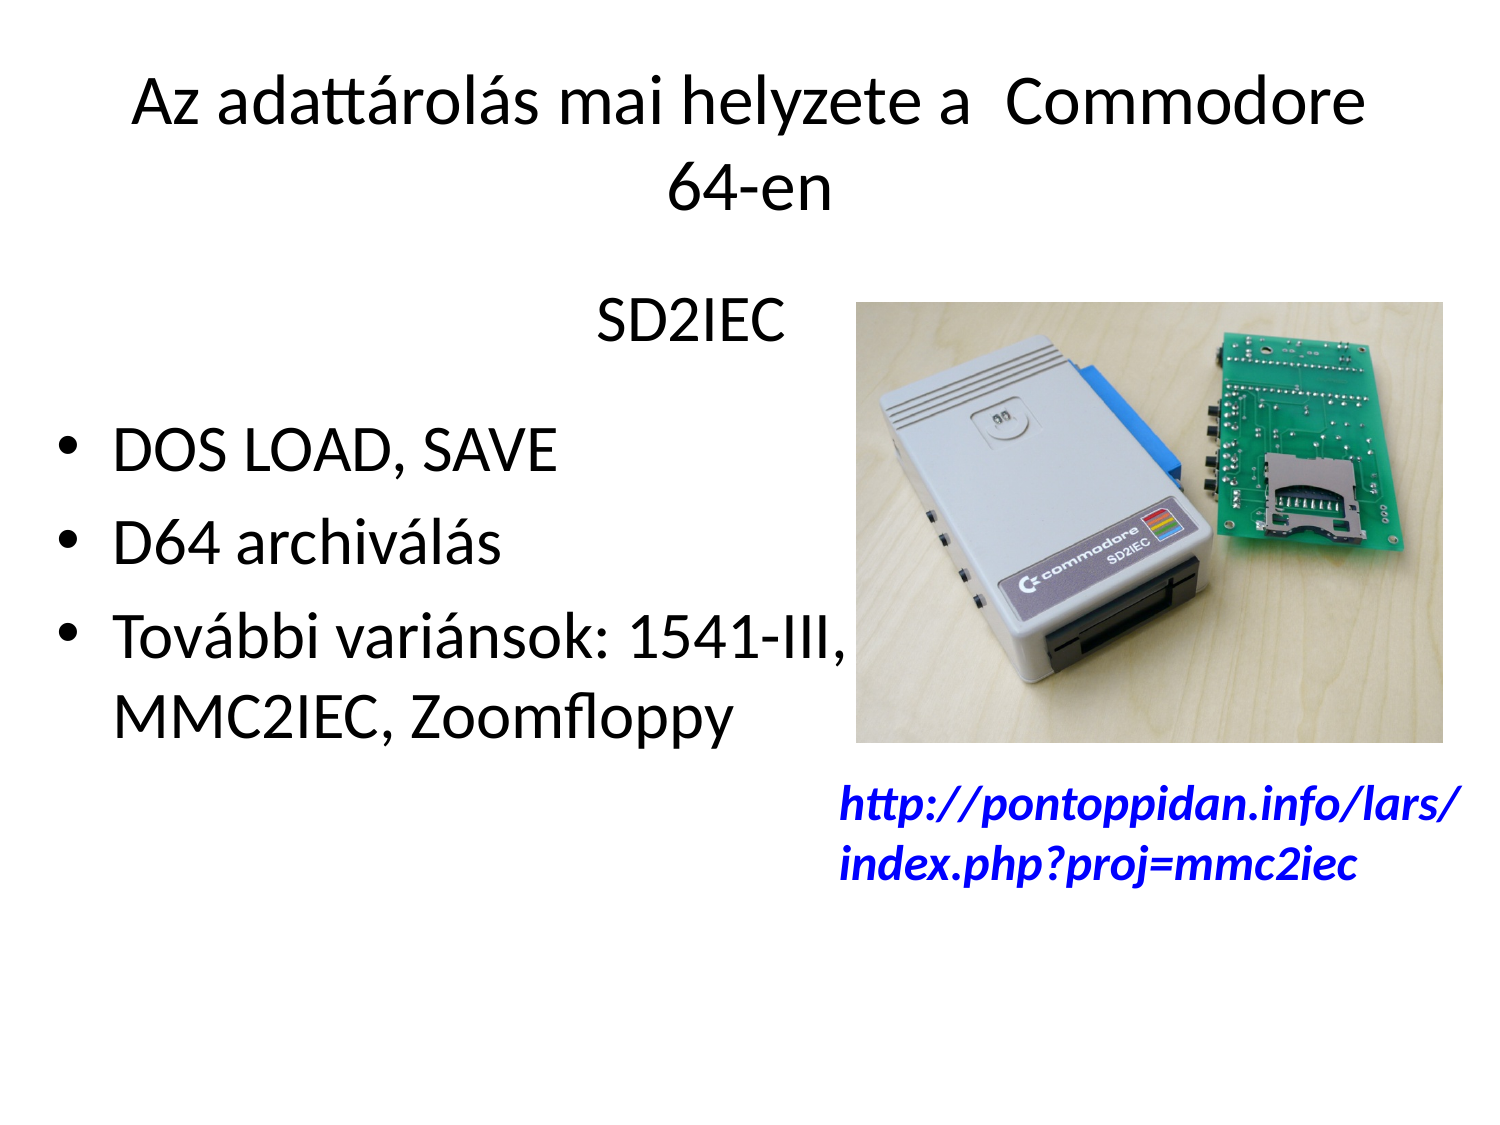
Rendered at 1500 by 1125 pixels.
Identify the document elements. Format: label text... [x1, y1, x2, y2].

text_box http://pontoppidan.info/lars/ index.php?proj=mmc2iec [824, 763, 1476, 898]
text_box DOS LOAD, SAVE D64 archiválás További variánsok: 1541-III, MMC2IEC, Zoomfloppy [41, 397, 963, 1083]
list SD2IEC [360, 267, 1022, 390]
picture [855, 302, 1444, 744]
title Az adattárolás mai helyzete a Commodore 64-en [75, 45, 1425, 233]
